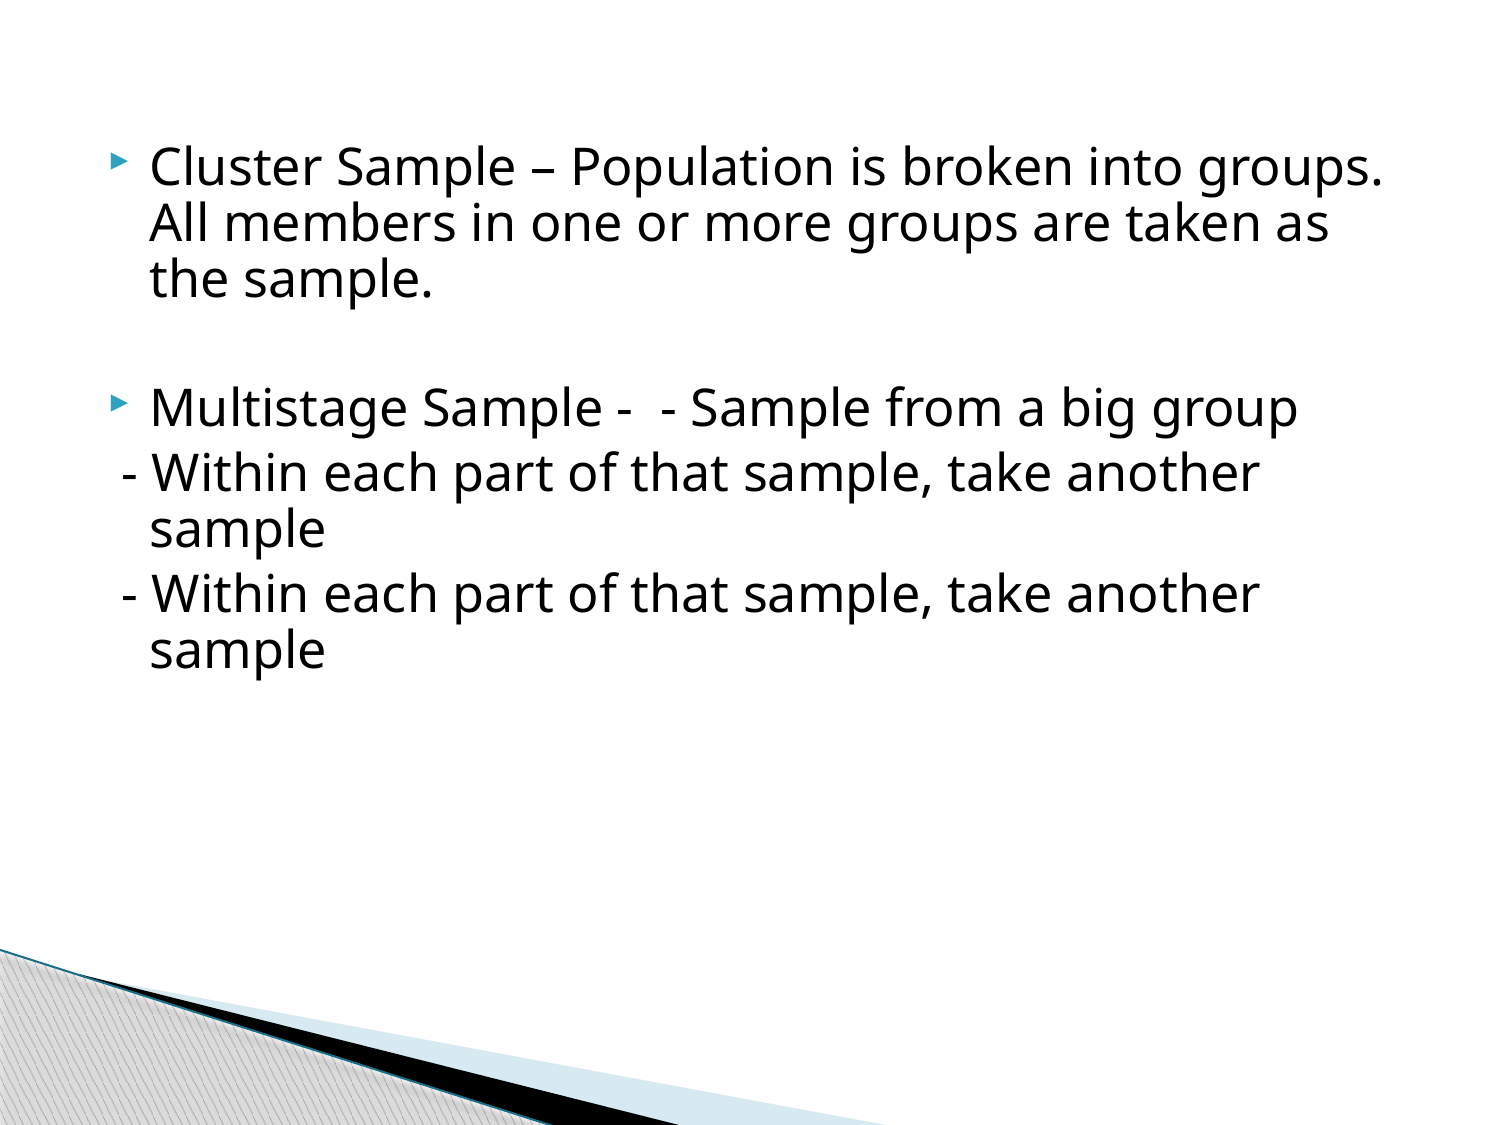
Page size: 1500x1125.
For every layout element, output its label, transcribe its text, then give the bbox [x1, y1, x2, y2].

list Cluster Sample – Population is broken into groups. All members in one or more groups are taken as the sample. Multistage Sample - - Sample from a big group - Within each part of that sample, take another sample - Within each part of that sample, take another sample [74, 62, 1426, 1063]
